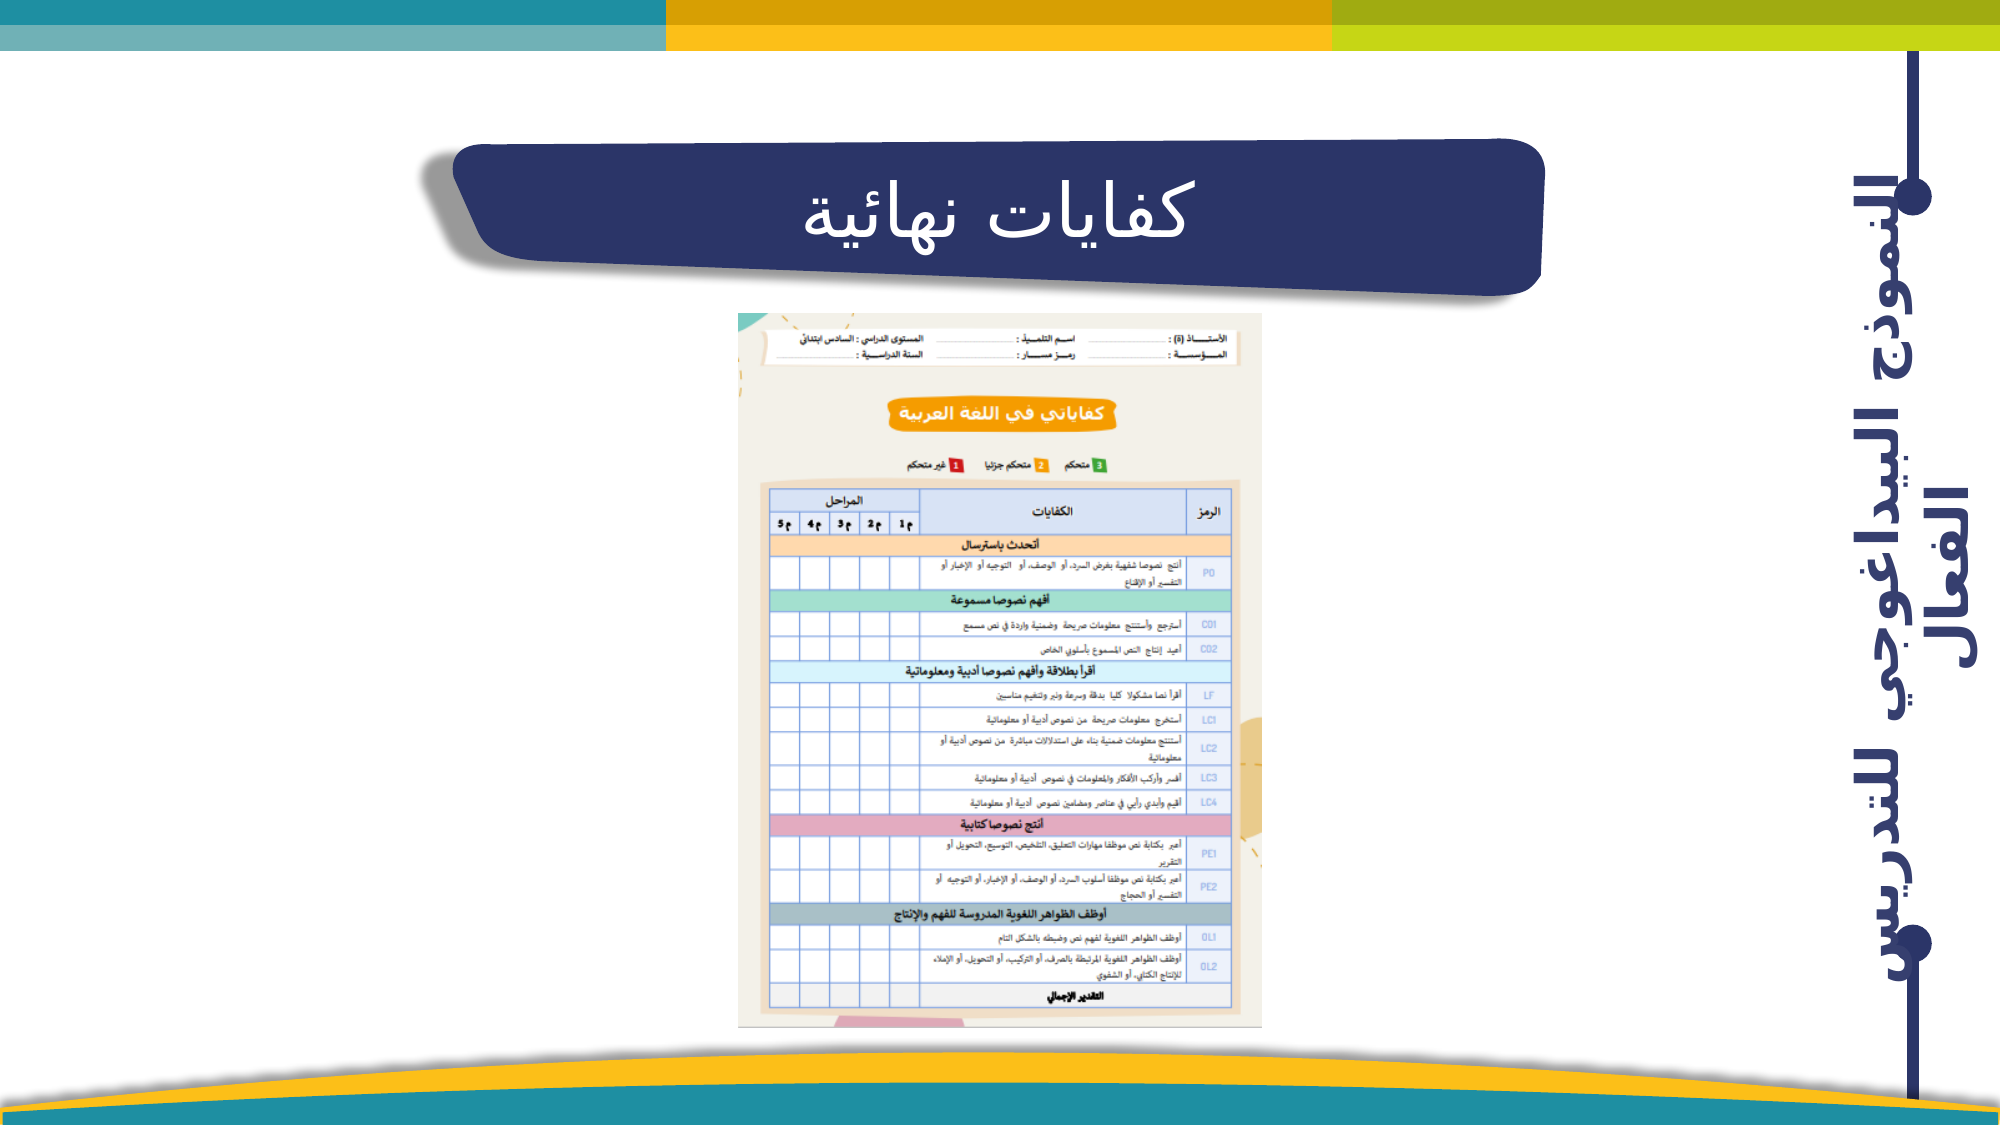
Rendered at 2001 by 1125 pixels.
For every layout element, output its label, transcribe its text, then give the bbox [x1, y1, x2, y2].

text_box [0, 1052, 2000, 1125]
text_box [0, 0, 2000, 52]
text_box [1894, 52, 1931, 215]
text_box النموذج البيداغوجي للتدريس الفعال [1832, 136, 1988, 1021]
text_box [1894, 925, 1931, 1052]
picture [738, 313, 1262, 1028]
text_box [452, 100, 1548, 296]
